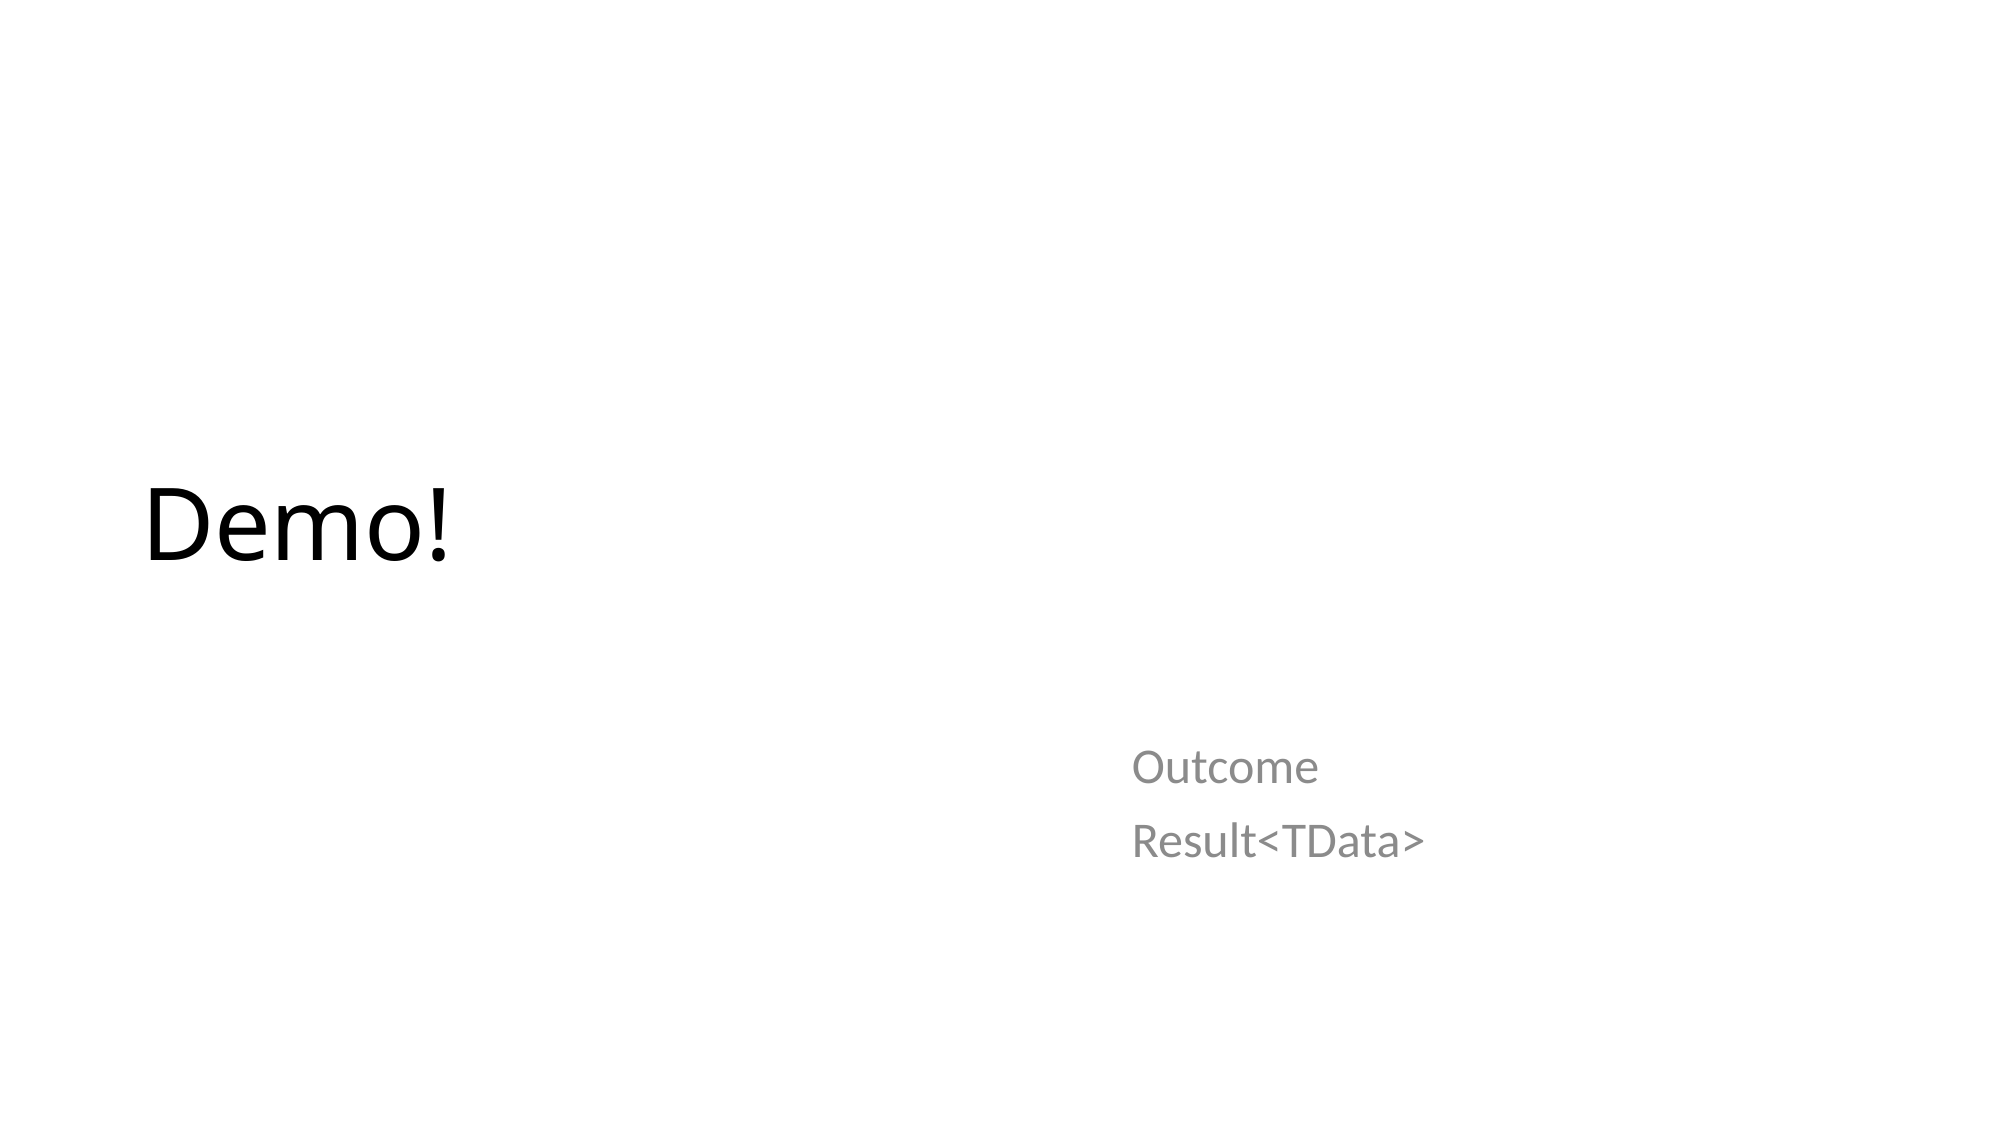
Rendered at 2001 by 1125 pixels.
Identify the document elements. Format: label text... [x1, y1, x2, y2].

title Demo! [126, 464, 1826, 590]
list Outcome Result<TData> [1116, 732, 1850, 886]
